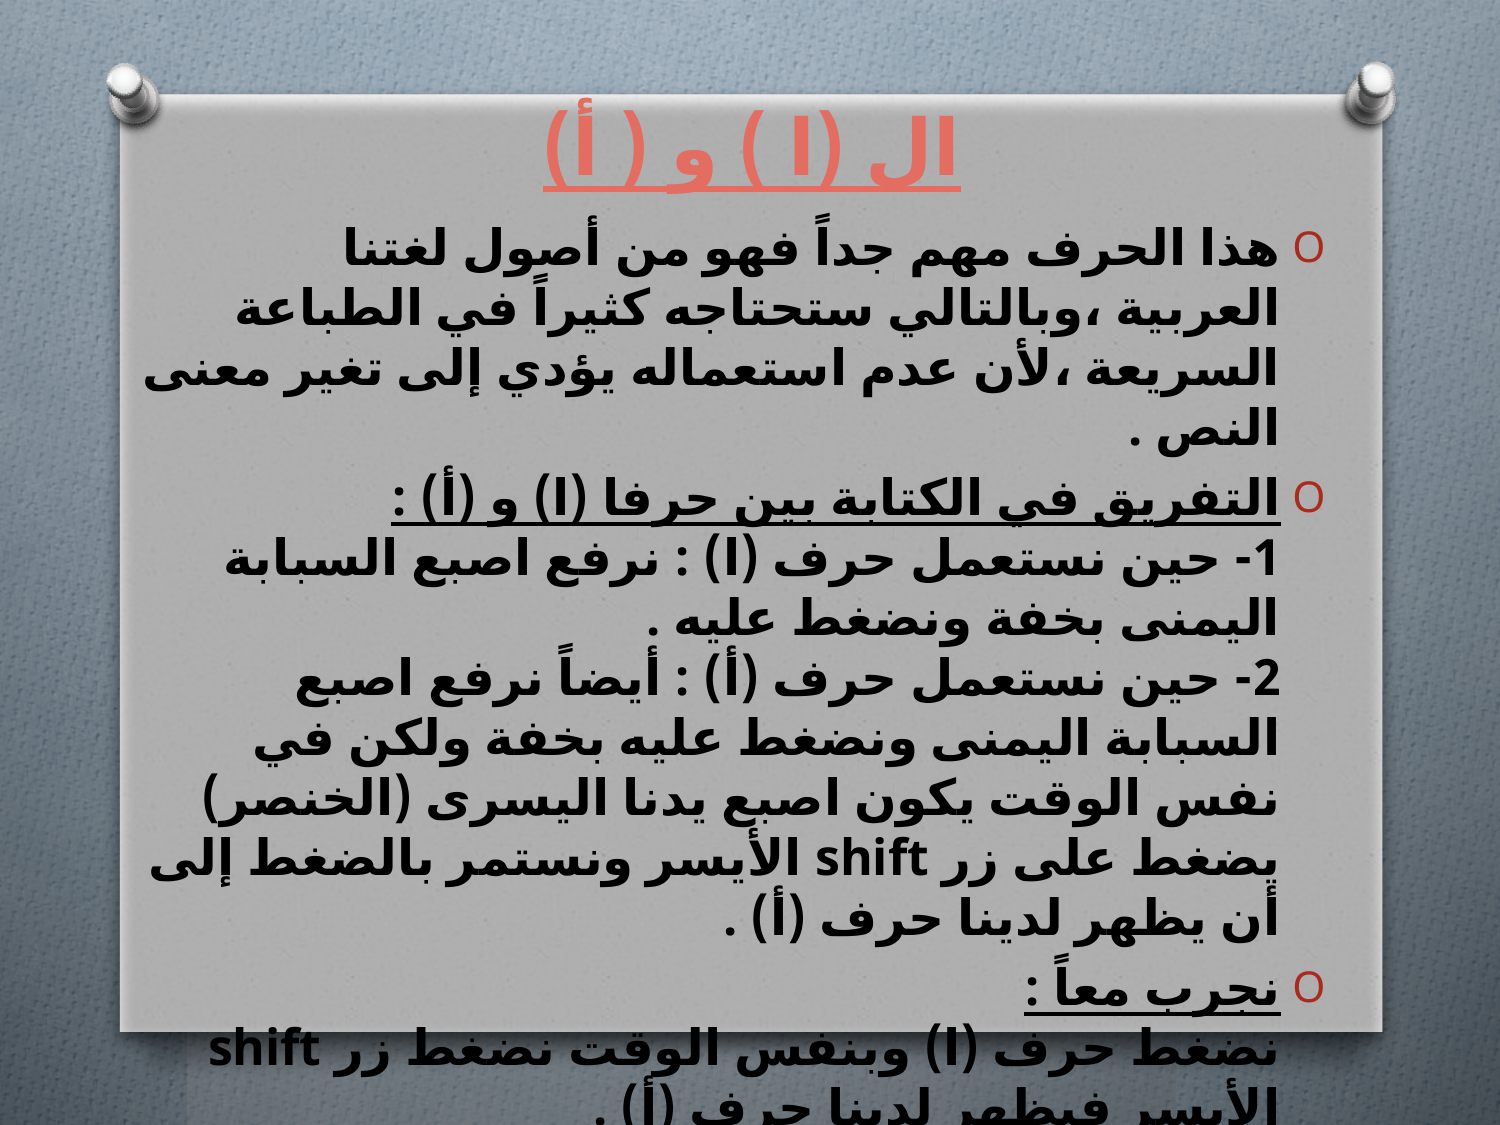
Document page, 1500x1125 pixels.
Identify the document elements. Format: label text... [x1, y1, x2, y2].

list هذا الحرف مهم جداً فهو من أصول لغتنا العربية ،وبالتالي ستحتاجه كثيراً في الطباعة السريعة ،لأن عدم استعماله يؤدي إلى تغير معنى النص . التفريق في الكتابة بين حرفا (ا) و (أ) : 1- حين نستعمل حرف (ا) : نرفع اصبع السبابة اليمنى بخفة ونضغط عليه . 2- حين نستعمل حرف (أ) : أيضاً نرفع اصبع السبابة اليمنى ونضغط عليه بخفة ولكن في نفس الوقت يكون اصبع يدنا اليسرى (الخنصر) يضغط على زر shift الأيسر ونستمر بالضغط إلى أن يظهر لدينا حرف (أ) . نجرب معاً : نضغط حرف (ا) وبنفس الوقت نضغط زر shift الأيسر فيظهر لدينا حرف (أ) . [112, 208, 1341, 1035]
picture [75, 29, 198, 153]
title ال (ا ) و ( أ) [348, 90, 1155, 200]
picture [1317, 35, 1439, 156]
